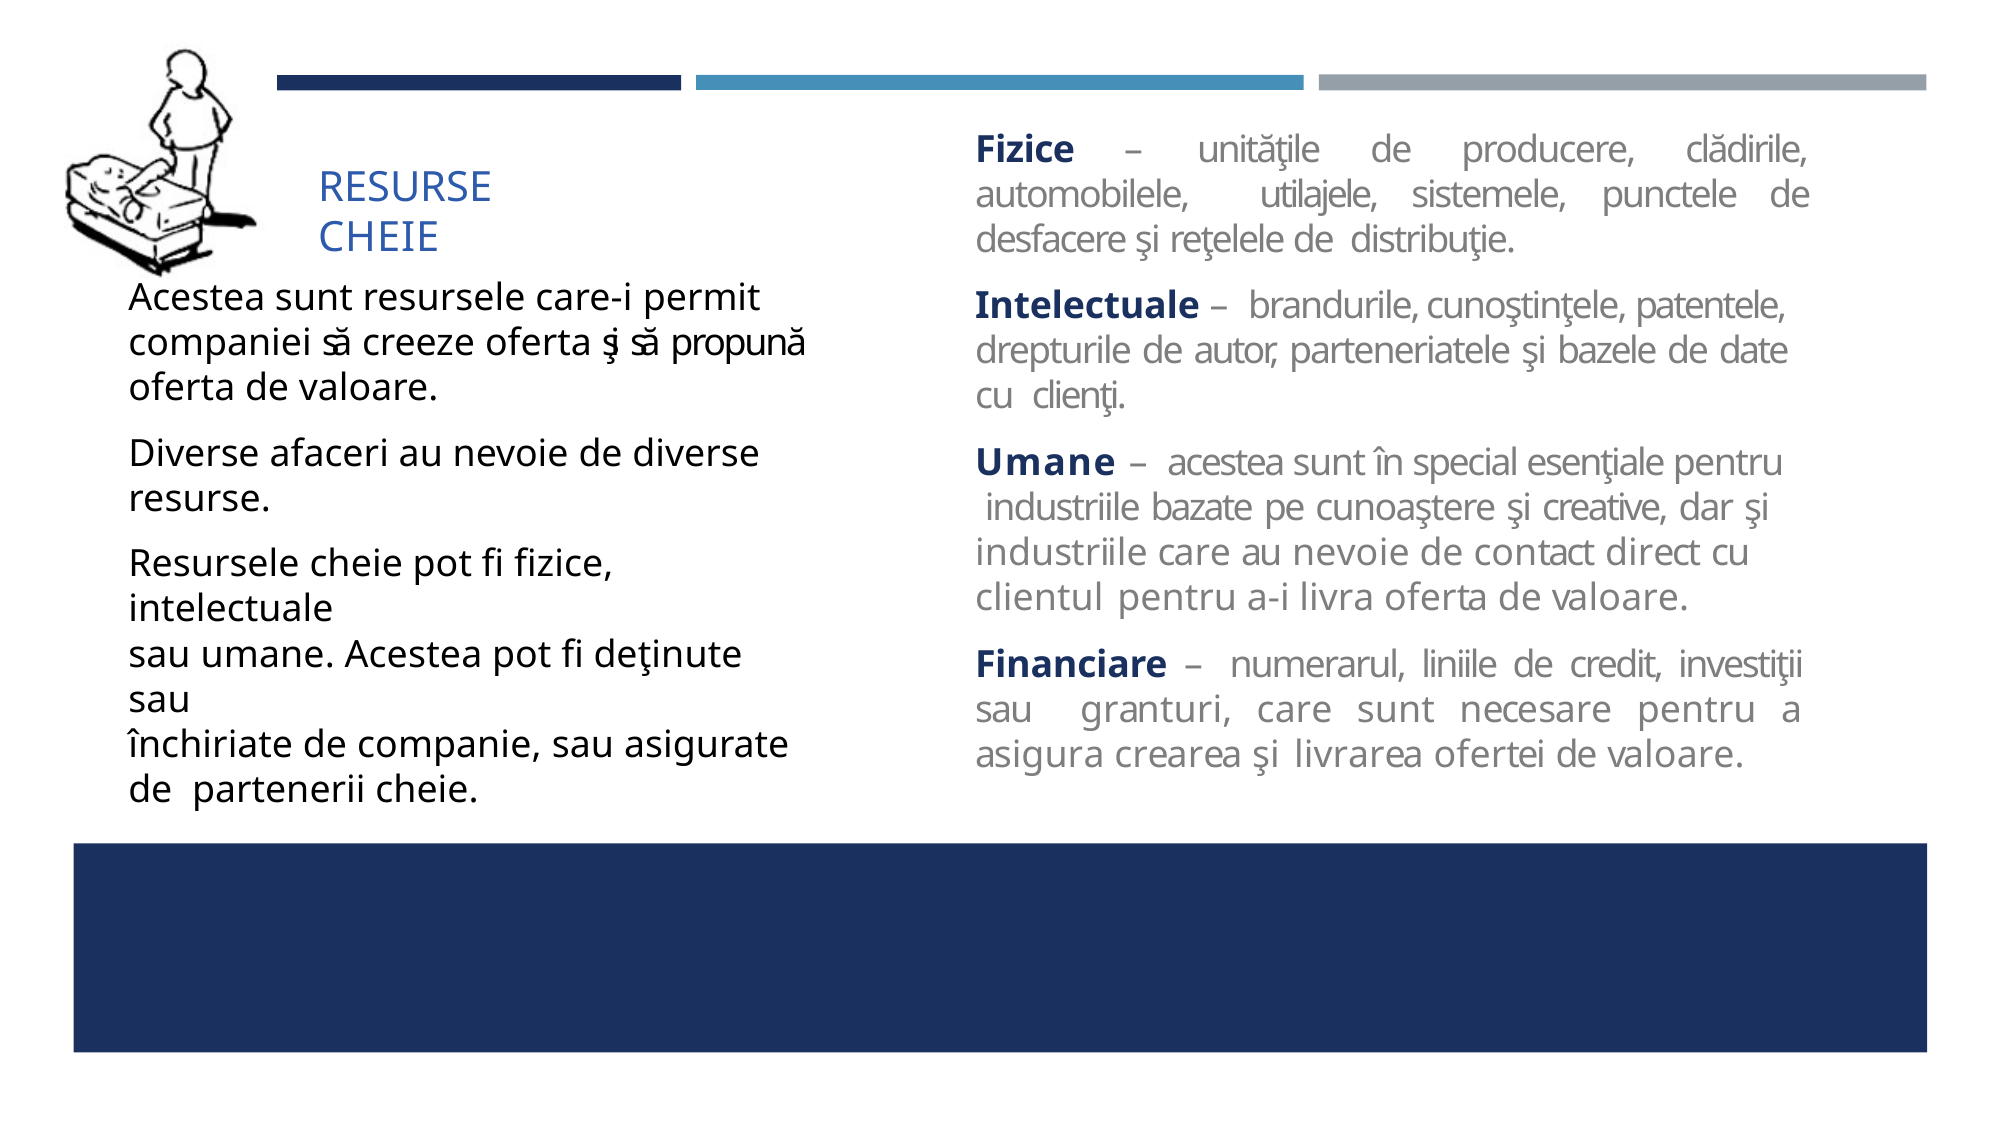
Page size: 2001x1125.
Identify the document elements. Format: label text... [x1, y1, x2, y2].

picture [39, 42, 277, 279]
text_box Acestea sunt resursele care-i permit companiei să creeze oferta şi să propună oferta de valoare. Diverse afaceri au nevoie de diverse resurse. Resursele cheie pot fi fizice, intelectuale sau umane. Acestea pot fi deţinute sau închiriate de companie, sau asigurate de partenerii cheie. [126, 270, 816, 810]
text_box Intelectuale – brandurile, cunoştinţele, patentele, drepturile de autor, parteneriatele şi bazele de date cu clienţi. Umane – acestea sunt în special esenţiale pentru industriile bazate pe cunoaştere şi creative, dar şi industriile care au nevoie de contact direct cu clientul pentru a-i livra oferta de valoare. Financiare – numerarul, liniile de credit, investiţii sau granturi, care sunt necesare pentru a asigura crearea şi livrarea ofertei de valoare. [973, 279, 1803, 775]
title Fizice – unităţile de producere, clădirile, automobilele, utilajele, sistemele, punctele de desfacere şi reţelele de distribuţie. [973, 122, 1810, 313]
text_box RESURSE CHEIE [316, 157, 604, 260]
